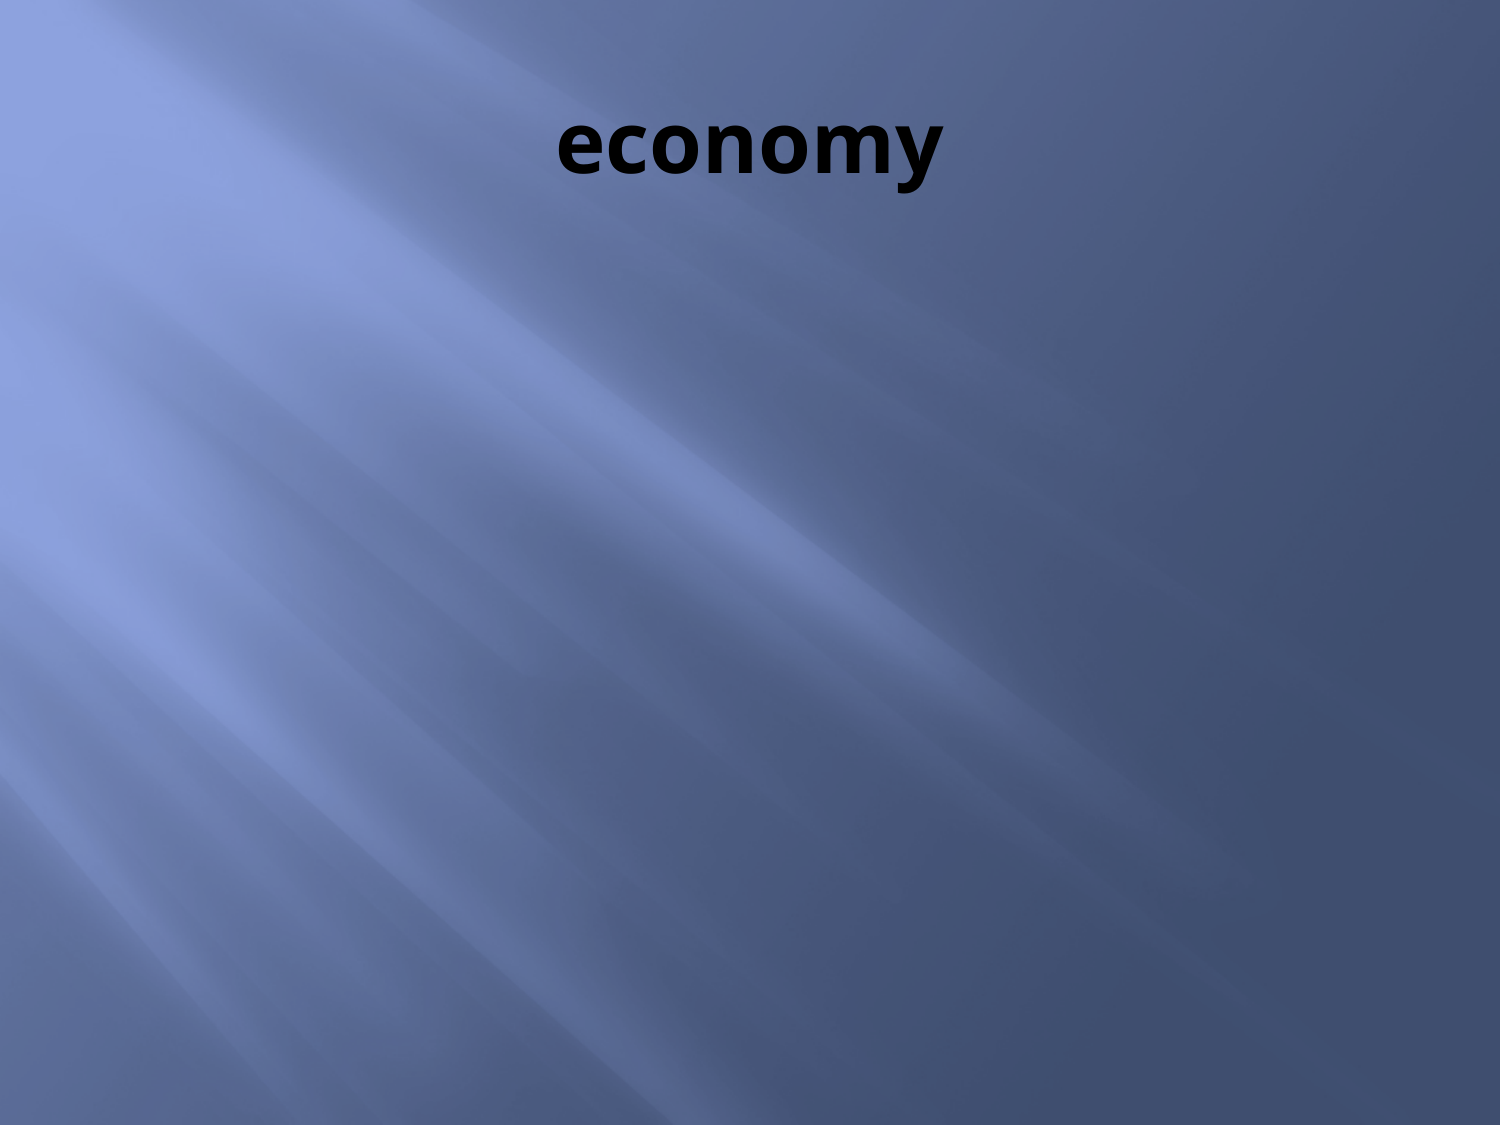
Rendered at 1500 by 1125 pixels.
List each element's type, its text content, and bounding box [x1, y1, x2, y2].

title economy [75, 45, 1425, 233]
